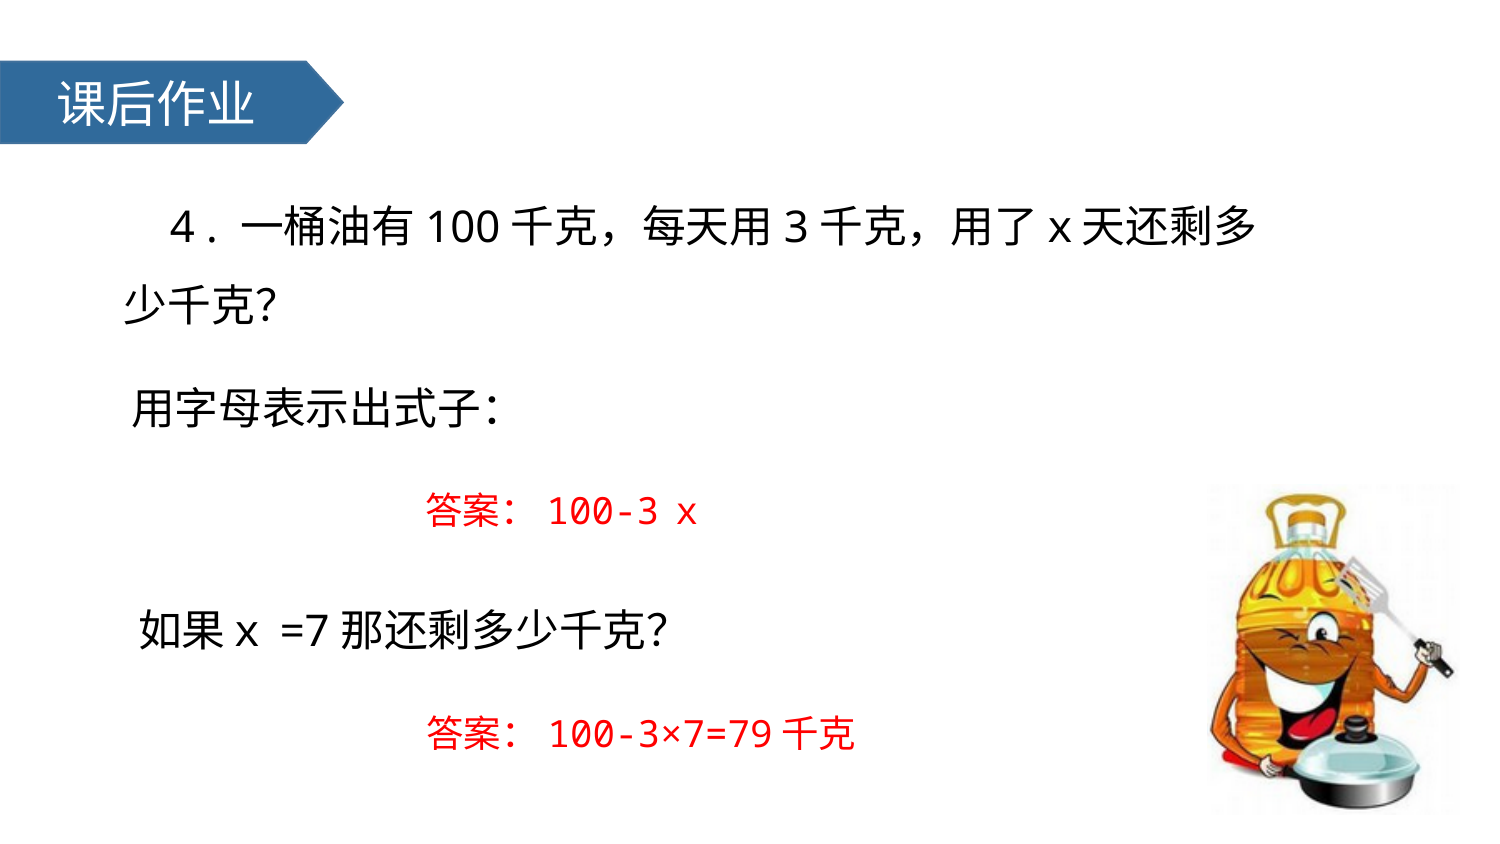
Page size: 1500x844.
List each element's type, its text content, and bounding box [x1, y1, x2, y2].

text_box 答案：100-3ｘ [413, 481, 717, 538]
text_box 4 . 一桶油有100千克，每天用3千克，用了ｘ天还剩多少千克？ [112, 166, 1291, 336]
text_box 课后作业 [0, 61, 343, 144]
text_box 答案：100-3×7=79千克 [414, 704, 868, 761]
picture [1207, 484, 1460, 815]
text_box 如果ｘ=7那还剩多少千克？ [126, 570, 1202, 661]
text_box 用字母表示出式子： [119, 348, 1280, 439]
